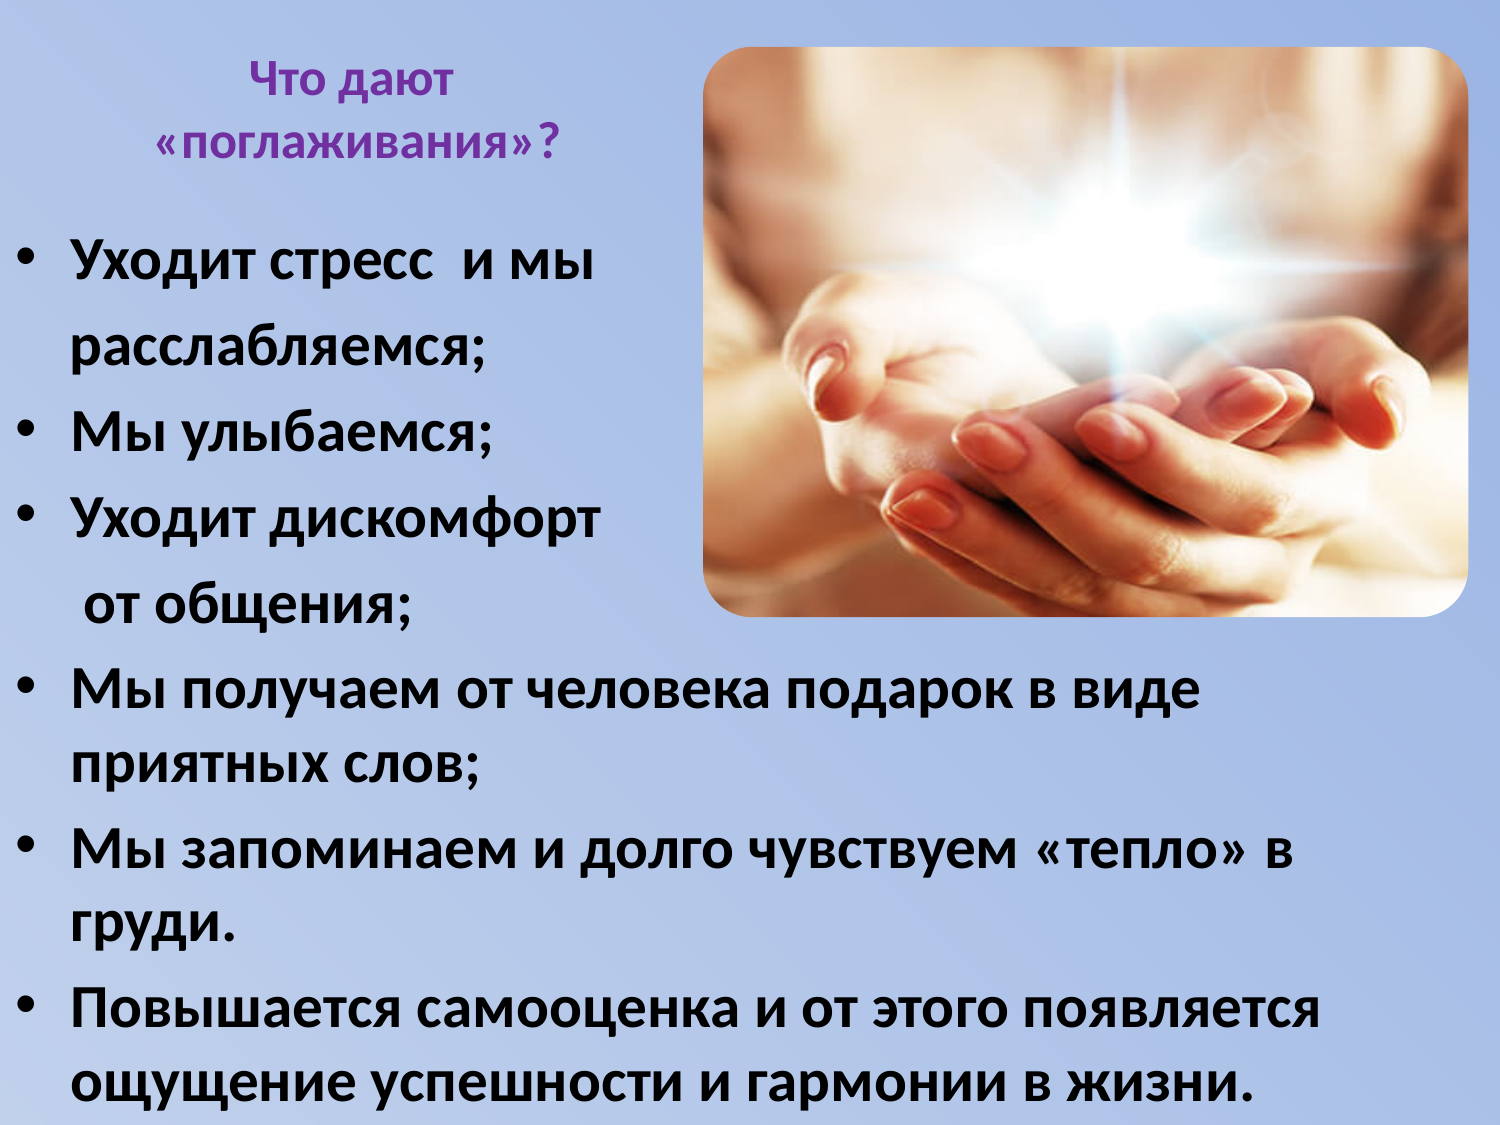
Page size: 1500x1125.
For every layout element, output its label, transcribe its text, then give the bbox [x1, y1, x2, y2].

list Уходит стресс и мы расслабляемся; Мы улыбаемся; Уходит дискомфорт от общения; Мы получаем от человека подарок в виде приятных слов; Мы запоминаем и долго чувствуем «тепло» в груди. Повышается самооценка и от этого появляется ощущение успешности и гармонии в жизни. [0, 210, 1465, 1125]
picture [702, 46, 1469, 618]
title Что дают «поглаживания»? [0, 35, 715, 178]
